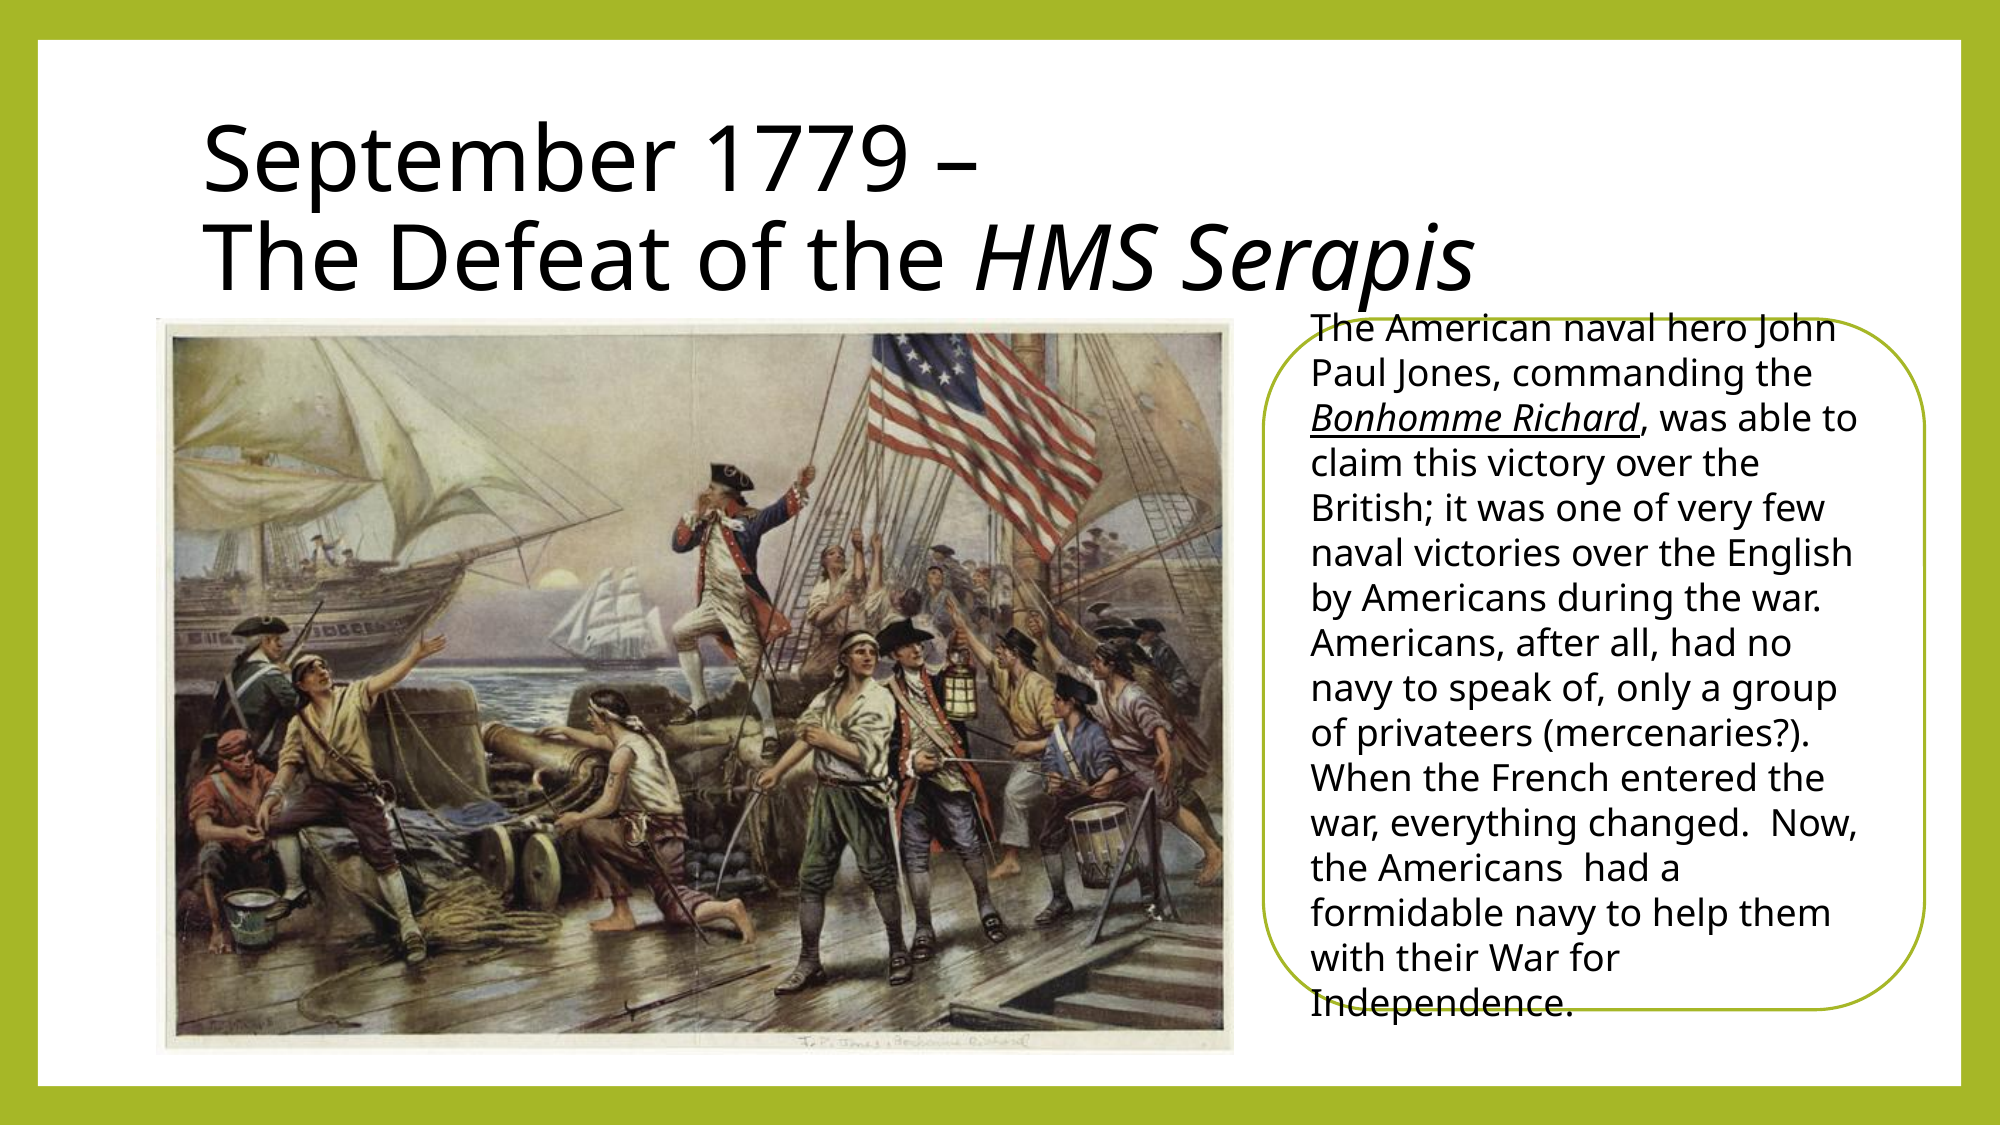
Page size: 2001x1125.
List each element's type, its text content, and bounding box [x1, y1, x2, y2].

text_box The American naval hero John Paul Jones, commanding the Bonhomme Richard, was able to claim this victory over the British; it was one of very few naval victories over the English by Americans during the war. Americans, after all, had no navy to speak of, only a group of privateers (mercenaries?). When the French entered the war, everything changed. Now, the Americans had a formidable navy to help them with their War for Independence. [1261, 317, 1927, 1012]
title September 1779 – The Defeat of the HMS Serapis [187, 99, 1808, 323]
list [156, 318, 1235, 1055]
